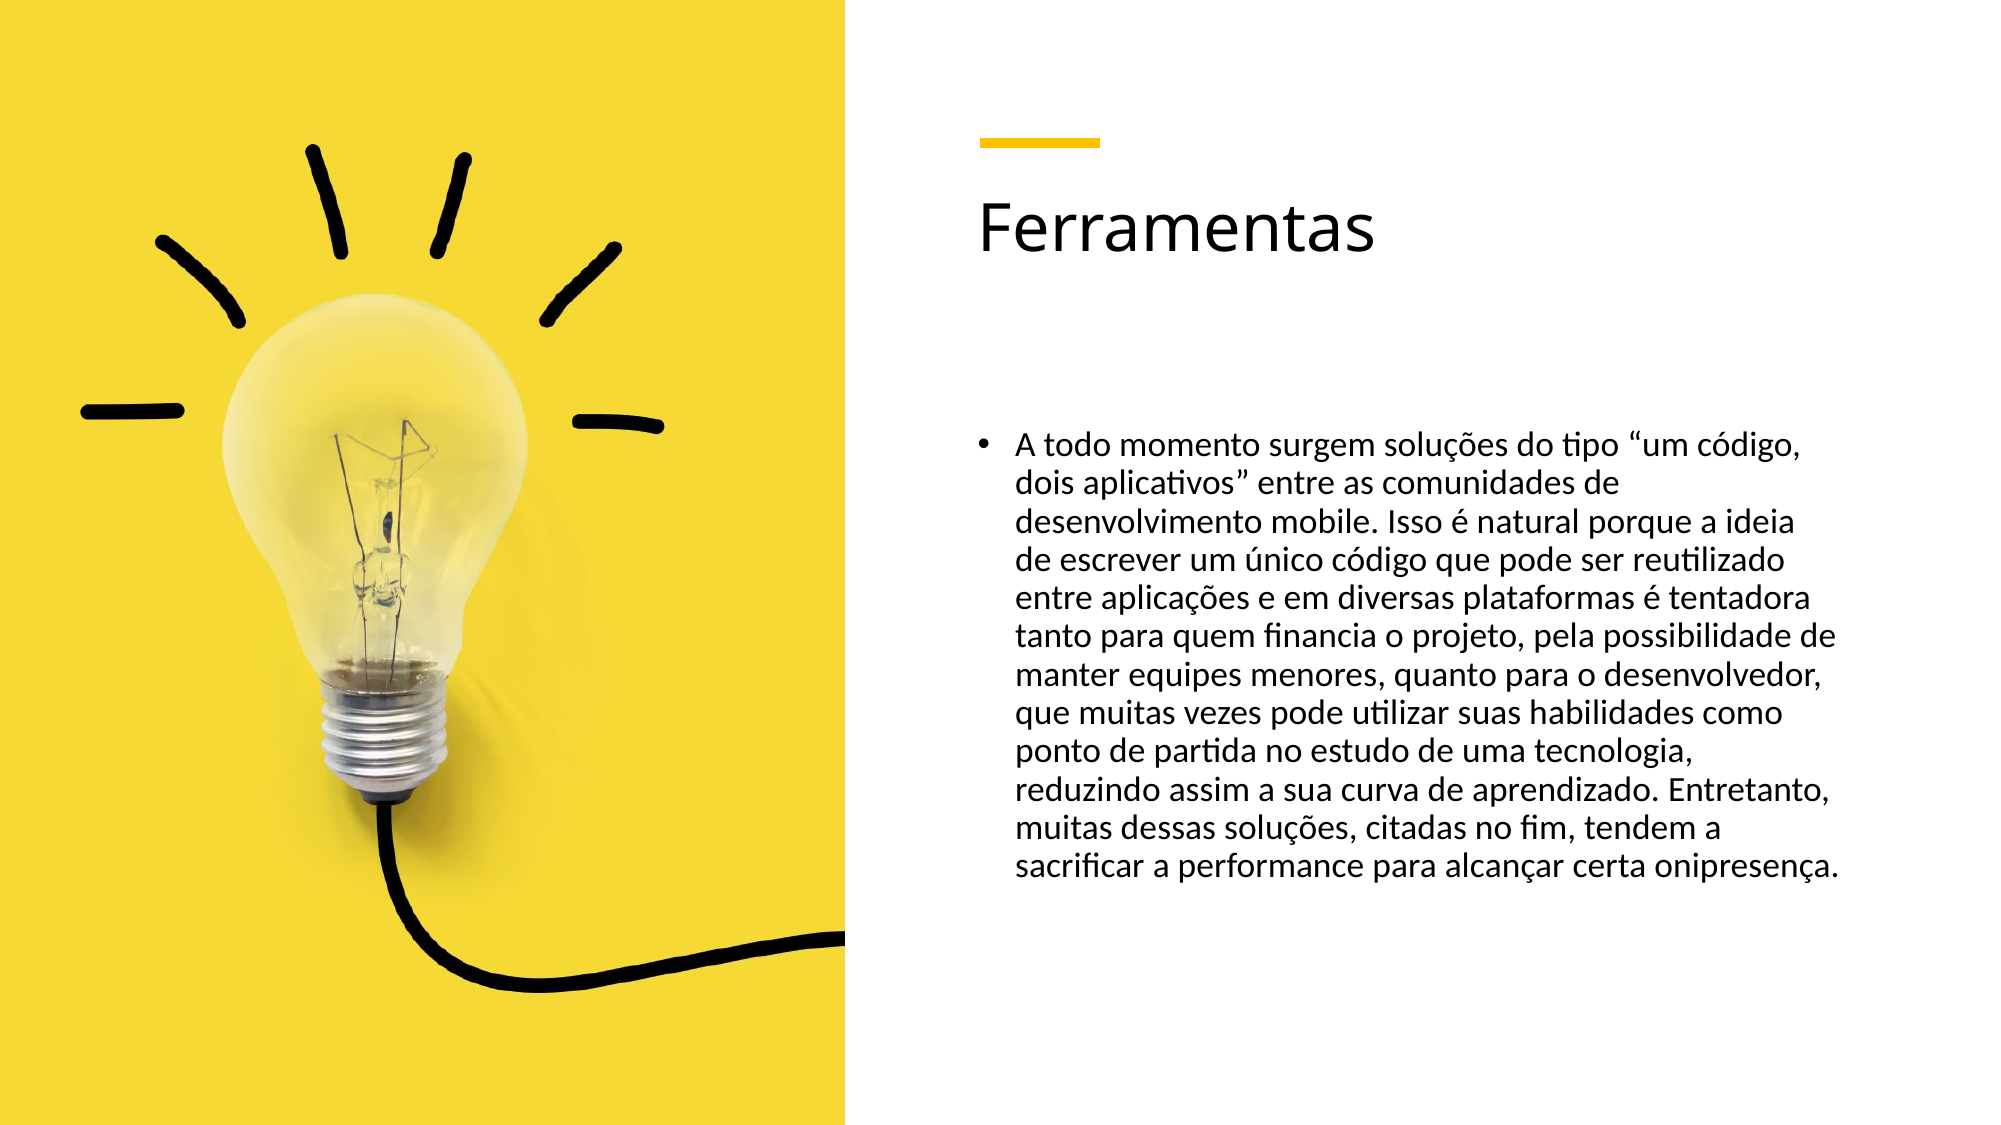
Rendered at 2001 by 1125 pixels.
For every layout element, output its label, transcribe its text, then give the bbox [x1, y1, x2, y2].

title Ferramentas [962, 186, 1856, 417]
list A todo momento surgem soluções do tipo “um código, dois aplicativos” entre as comunidades de desenvolvimento mobile. Isso é natural porque a ideia de escrever um único código que pode ser reutilizado entre aplicações e em diversas plataformas é tentadora tanto para quem financia o projeto, pela possibilidade de manter equipes menores, quanto para o desenvolvedor, que muitas vezes pode utilizar suas habilidades como ponto de partida no estudo de uma tecnologia, reduzindo assim a sua curva de aprendizado. Entretanto, muitas dessas soluções, citadas no fim, tendem a sacrificar a performance para alcançar certa onipresença. [962, 418, 1856, 1008]
picture [0, 0, 845, 1125]
